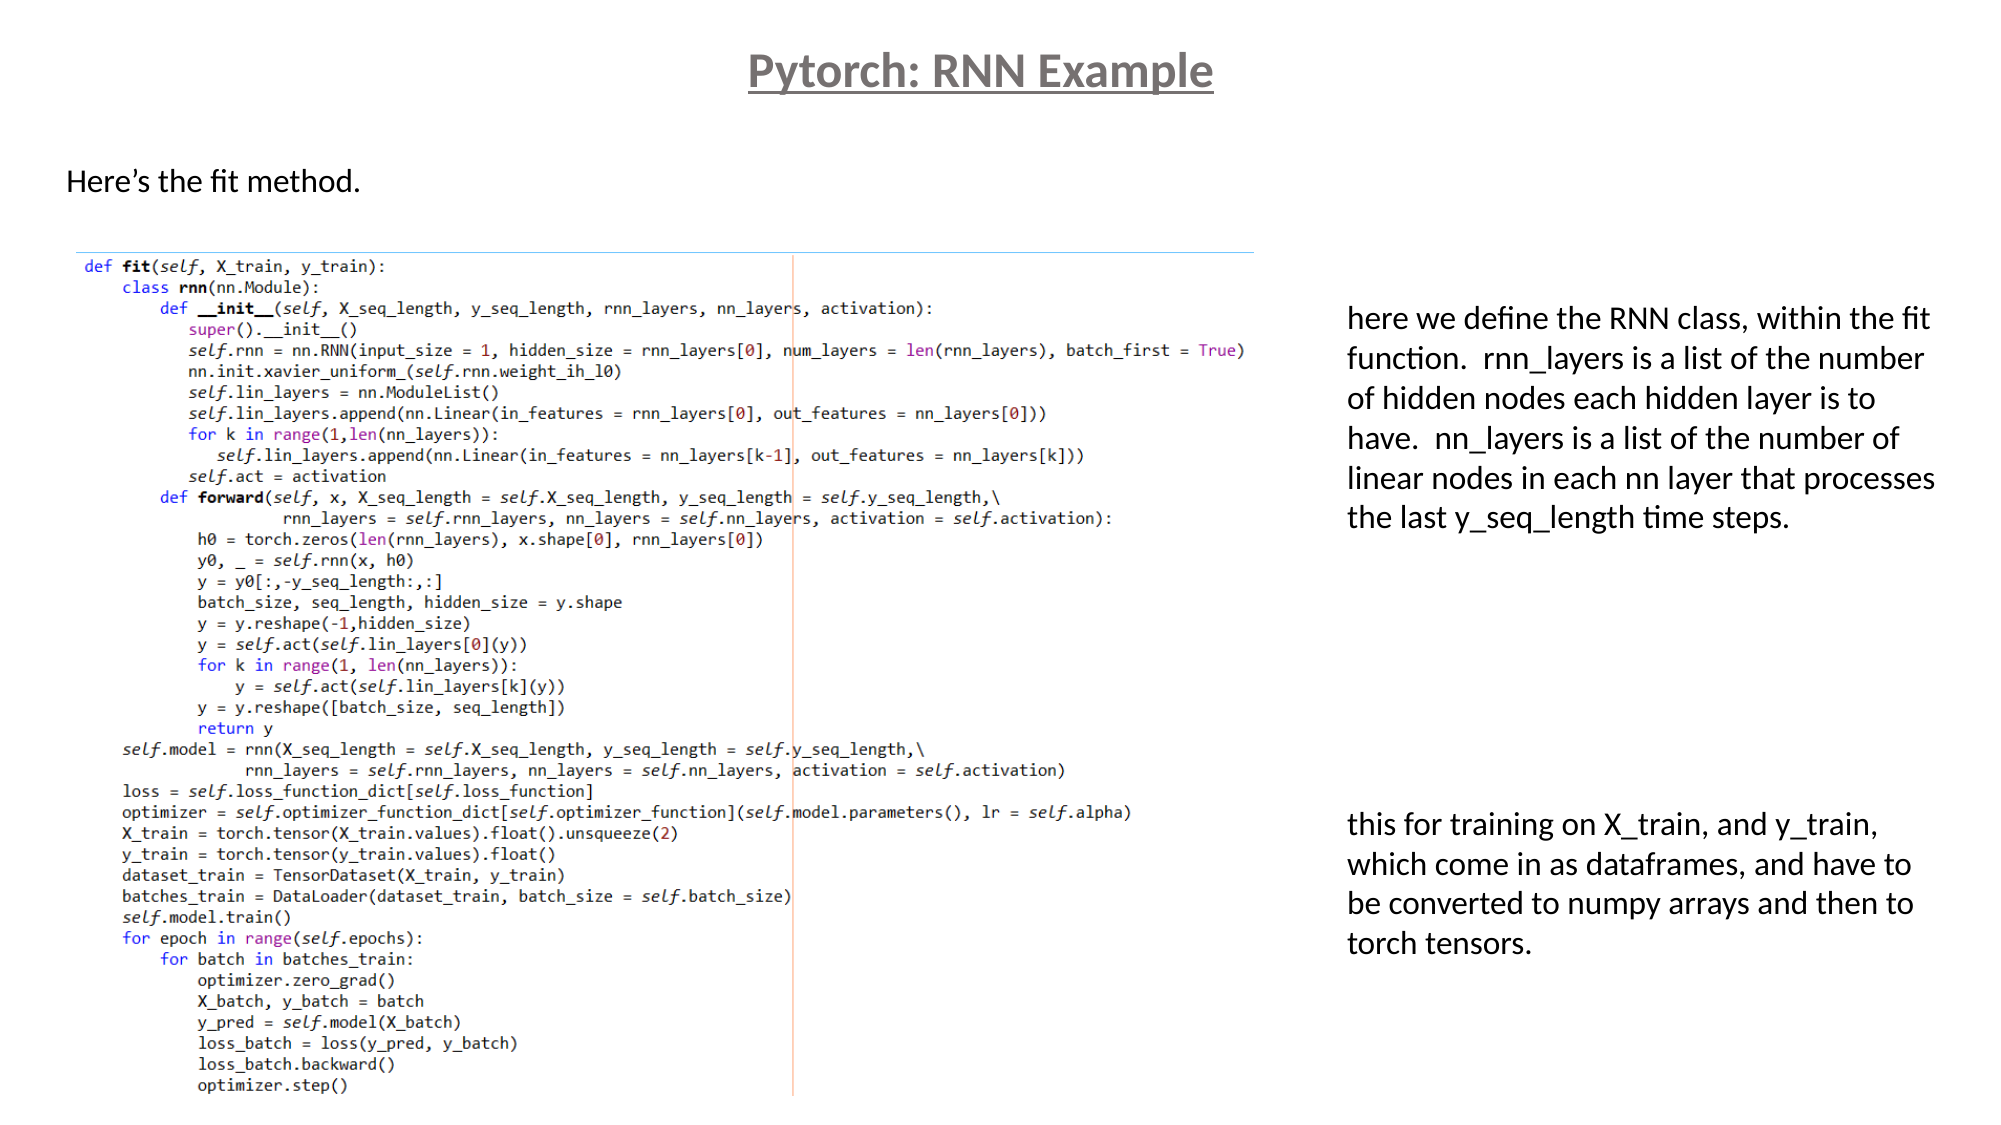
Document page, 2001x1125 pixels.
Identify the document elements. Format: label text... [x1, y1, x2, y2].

text_box Pytorch: RNN Example [733, 29, 1230, 105]
text_box here we define the RNN class, within the fit function. rnn_layers is a list of the number of hidden nodes each hidden layer is to have. nn_layers is a list of the number of linear nodes in each nn layer that processes the last y_seq_length time steps. [1332, 289, 1961, 543]
picture [76, 252, 1254, 1096]
text_box this for training on X_train, and y_train, which come in as dataframes, and have to be converted to numpy arrays and then to torch tensors. [1332, 794, 1961, 969]
text_box Here’s the fit method. [51, 152, 416, 207]
